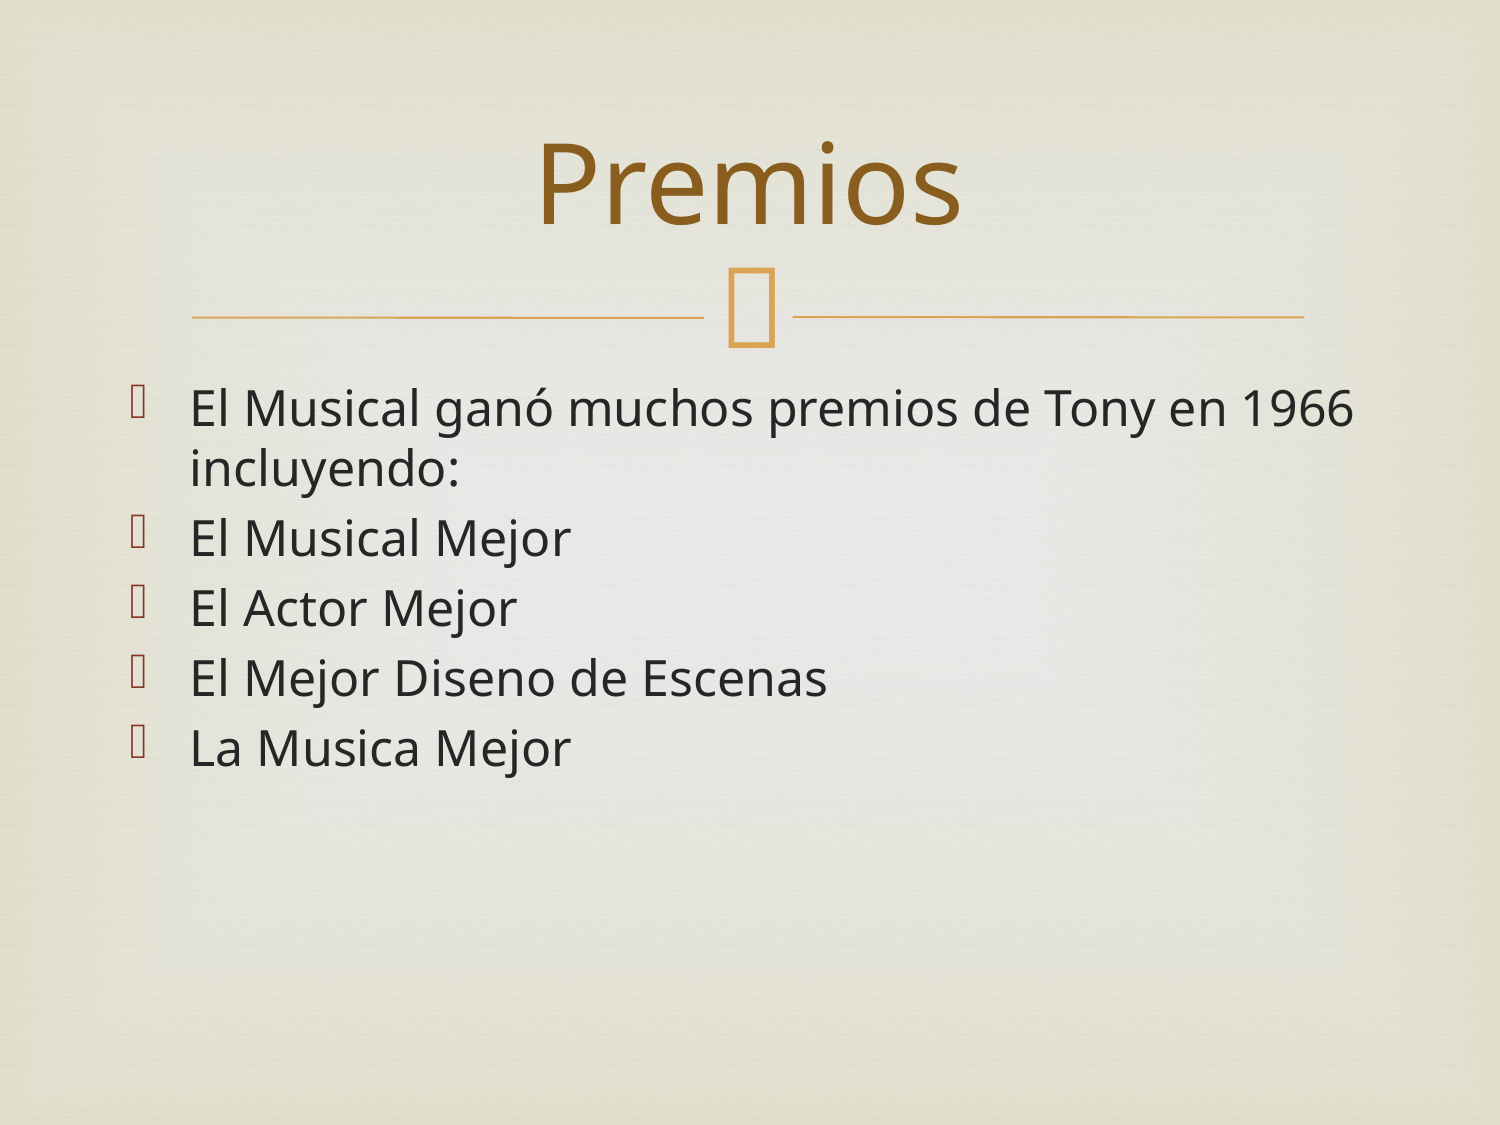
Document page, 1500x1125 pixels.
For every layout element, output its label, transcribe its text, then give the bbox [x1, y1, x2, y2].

title Premios [112, 93, 1386, 267]
list El Musical ganó muchos premios de Tony en 1966 incluyendo: El Musical Mejor El Actor Mejor El Mejor Diseno de Escenas La Musica Mejor [114, 368, 1386, 1005]
